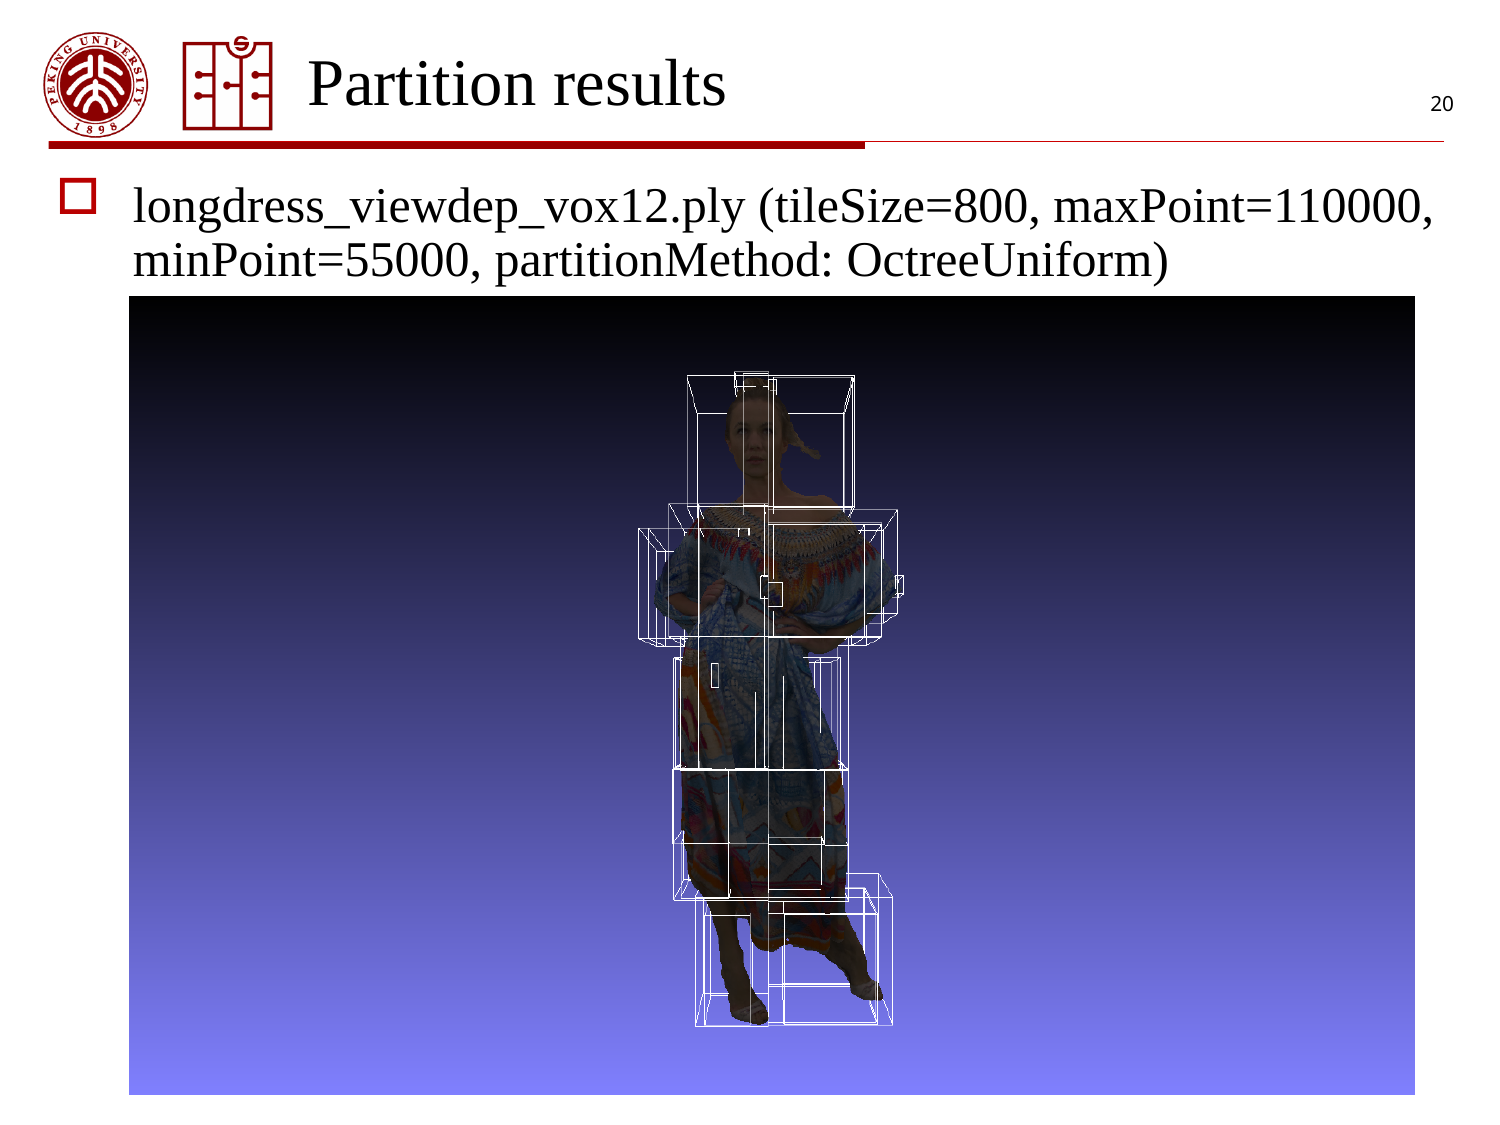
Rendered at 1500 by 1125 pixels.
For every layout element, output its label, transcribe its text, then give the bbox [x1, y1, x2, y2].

title Partition results [292, 30, 1444, 127]
list longdress_viewdep_vox12.ply (tileSize=800, maxPoint=110000, minPoint=55000, partitionMethod: OctreeUniform) [41, 171, 1452, 1080]
footer 20 [1148, 48, 1469, 127]
picture [129, 296, 1415, 1095]
picture [41, 30, 275, 139]
